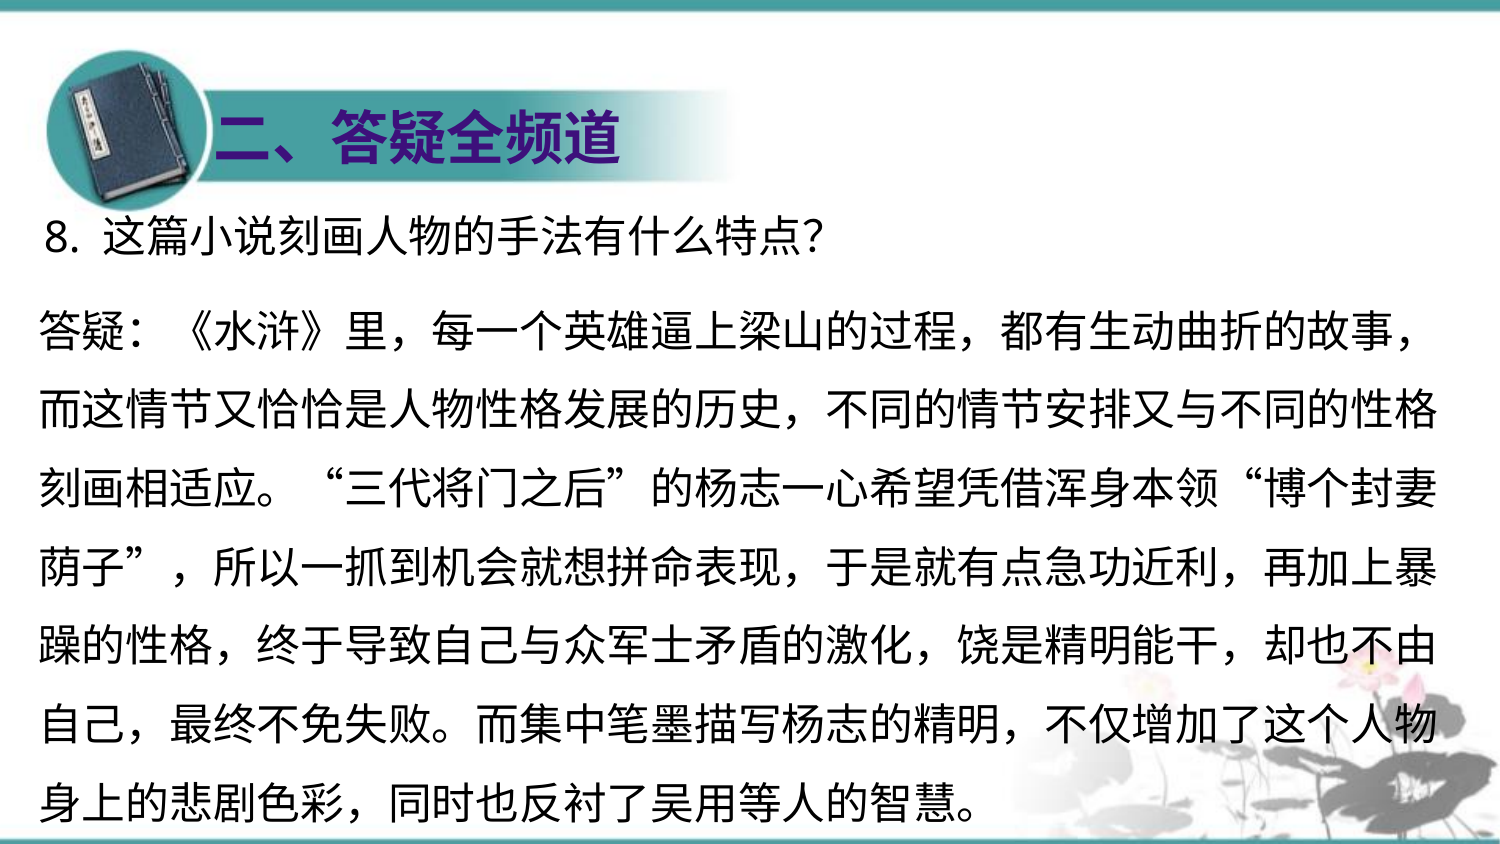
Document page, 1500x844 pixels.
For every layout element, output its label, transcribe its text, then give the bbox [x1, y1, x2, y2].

text_box 二、答疑全频道 [199, 93, 1249, 179]
picture [0, 0, 1500, 844]
text_box 答疑：《水浒》里，每一个英雄逼上梁山的过程，都有生动曲折的故事，而这情节又恰恰是人物性格发展的历史，不同的情节安排又与不同的性格刻画相适应。“三代将门之后”的杨志一心希望凭借浑身本领“博个封妻荫子”，所以一抓到机会就想拼命表现，于是就有点急功近利，再加上暴躁的性格，终于导致自己与众军士矛盾的激化，饶是精明能干，却也不由自己，最终不免失败。而集中笔墨描写杨志的精明，不仅增加了这个人物身上的悲剧色彩，同时也反衬了吴用等人的智慧。 [23, 269, 1477, 836]
text_box 8. 这篇小说刻画人物的手法有什么特点？ [29, 201, 1500, 269]
